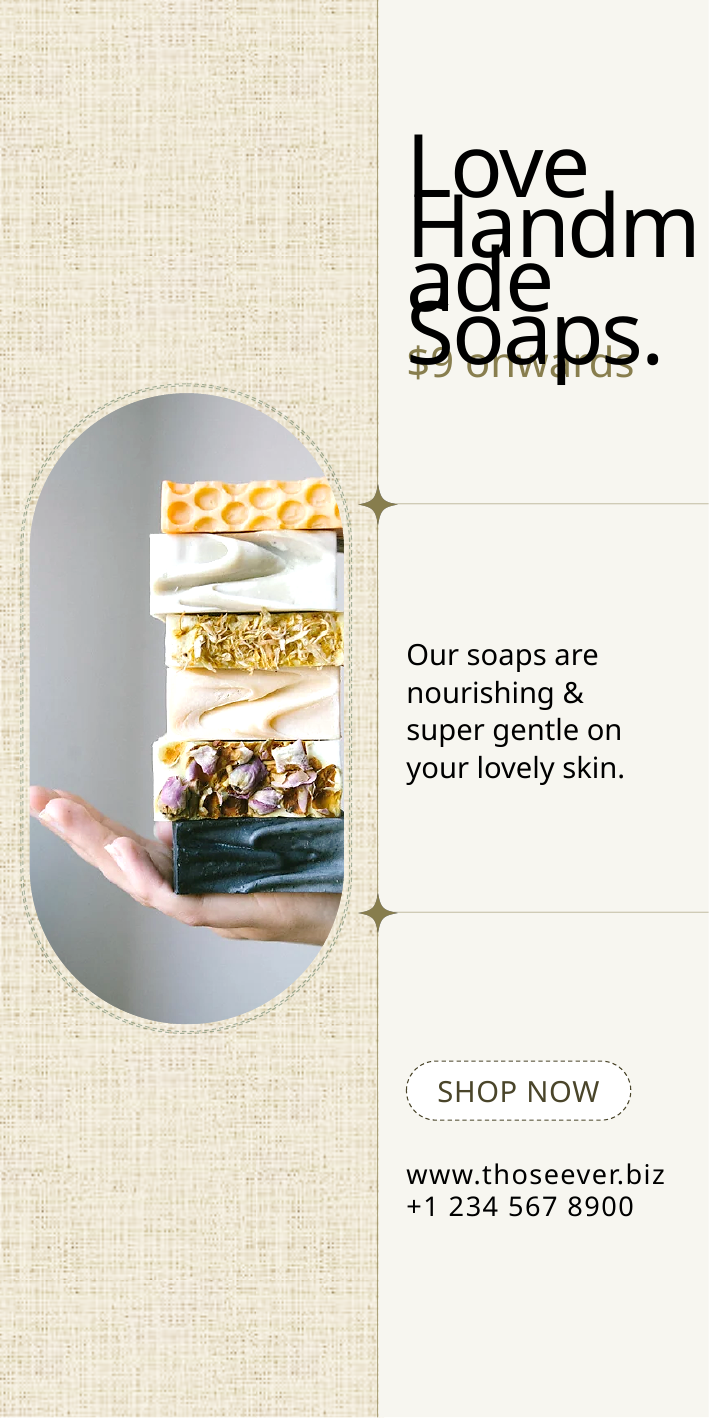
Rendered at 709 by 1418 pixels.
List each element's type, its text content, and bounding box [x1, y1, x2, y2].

text_box www.thoseever.biz +1 234 567 8900 [406, 1158, 697, 1222]
picture [358, 484, 398, 525]
text_box Our soaps are nourishing & super gentle on your lovely skin. [406, 634, 642, 785]
text_box [378, 913, 709, 1418]
picture [358, 893, 398, 933]
text_box [378, 504, 709, 912]
text_box SHOP NOW [404, 1059, 633, 1123]
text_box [406, 158, 706, 346]
text_box [378, 0, 709, 503]
text_box [0, 0, 377, 1418]
text_box $9 onwards [406, 353, 669, 387]
picture [26, 382, 353, 1036]
